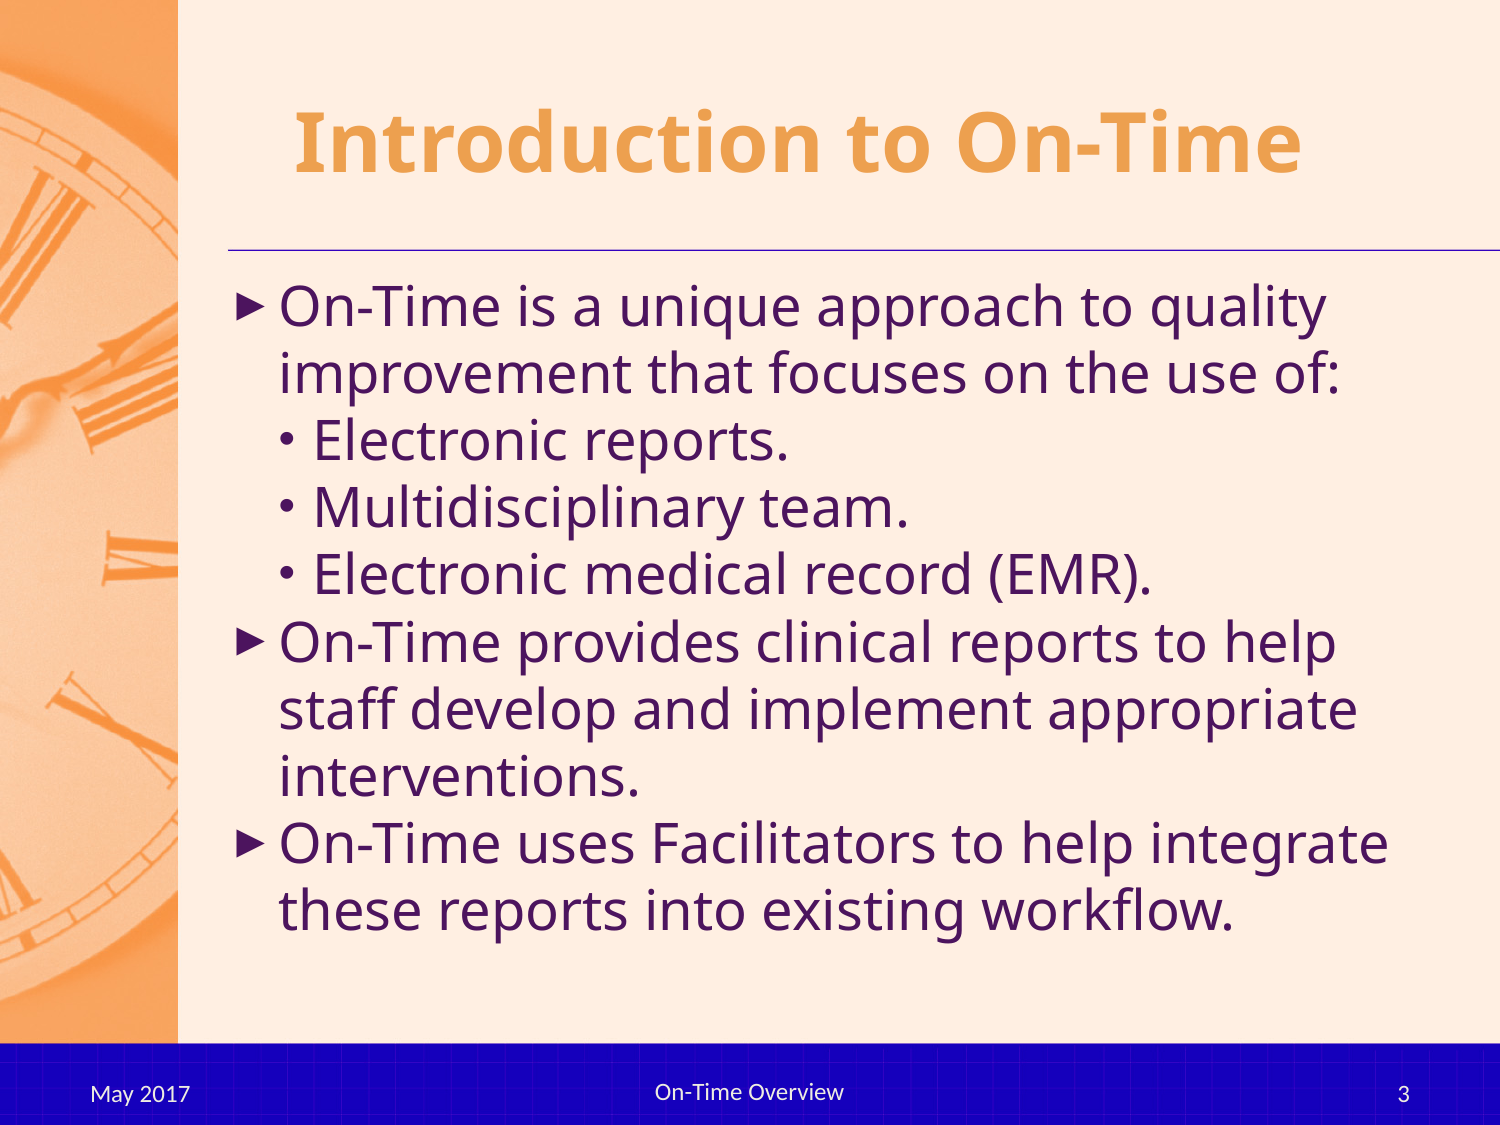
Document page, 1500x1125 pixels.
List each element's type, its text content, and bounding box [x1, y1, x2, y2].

footer On-Time Overview [512, 1060, 988, 1121]
slide_number 3 [1074, 1062, 1425, 1122]
title Introduction to On-Time [174, 45, 1425, 233]
list On-Time is a unique approach to quality improvement that focuses on the use of: Electronic reports. Multidisciplinary team. Electronic medical record (EMR). On-Time provides clinical reports to help staff develop and implement appropriate interventions. On-Time uses Facilitators to help integrate these reports into existing workflow. [212, 262, 1425, 1005]
picture [0, 0, 1500, 1125]
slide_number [75, 1062, 425, 1122]
